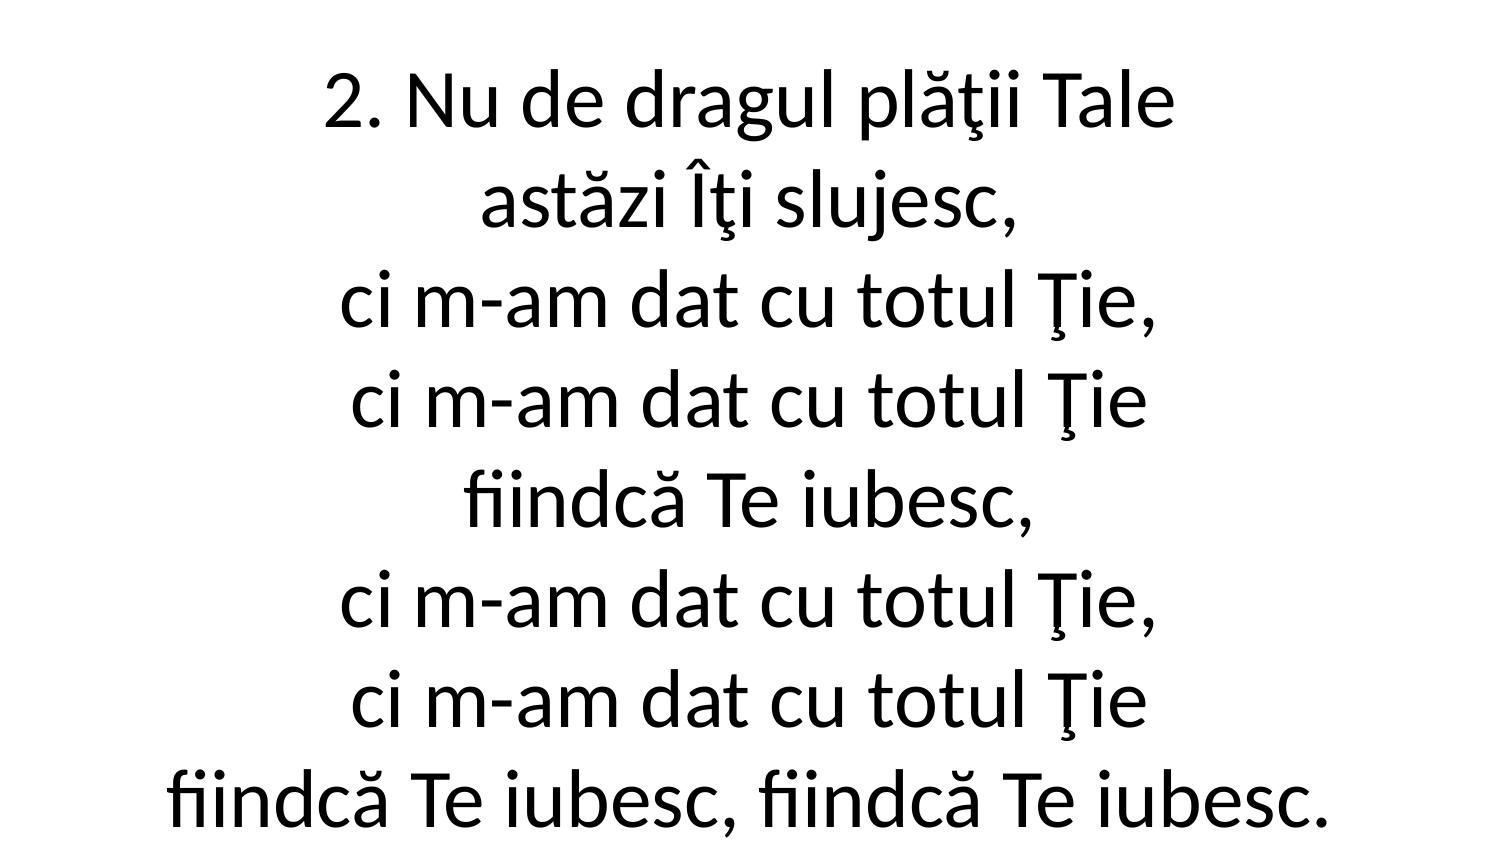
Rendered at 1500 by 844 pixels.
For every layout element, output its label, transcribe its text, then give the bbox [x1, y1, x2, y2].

text_box 2. Nu de dragul plăţii Tale astăzi Îţi slujesc, ci m-am dat cu totul Ţie, ci m-am dat cu totul Ţie fiindcă Te iubesc, ci m-am dat cu totul Ţie, ci m-am dat cu totul Ţie fiindcă Te iubesc, fiindcă Te iubesc. [151, 0, 1349, 844]
